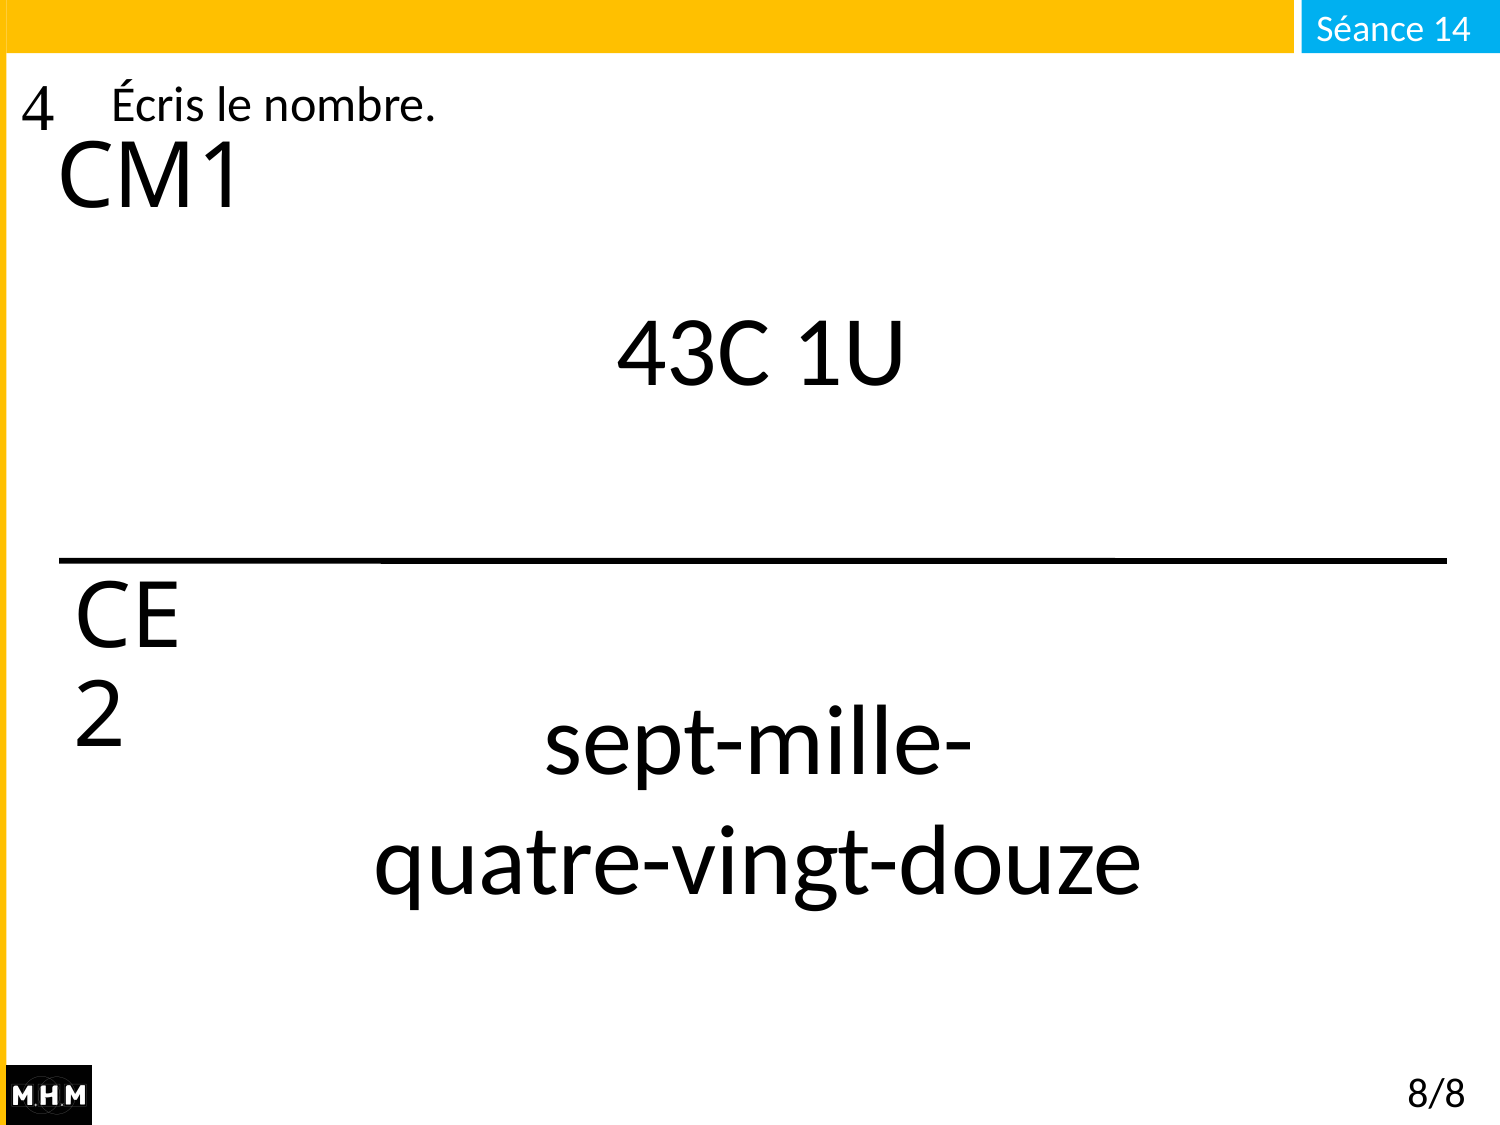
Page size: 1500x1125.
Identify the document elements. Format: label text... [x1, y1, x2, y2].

text_box CM1 [41, 121, 266, 237]
list 8/8 [1373, 1064, 1500, 1125]
text_box 43C 1U [147, 278, 1377, 414]
text_box sept-mille- quatre-vingt-douze [144, 667, 1374, 923]
title Écris le nombre. [96, 60, 473, 150]
picture [6, 1065, 92, 1125]
text_box CE2 [59, 561, 237, 676]
